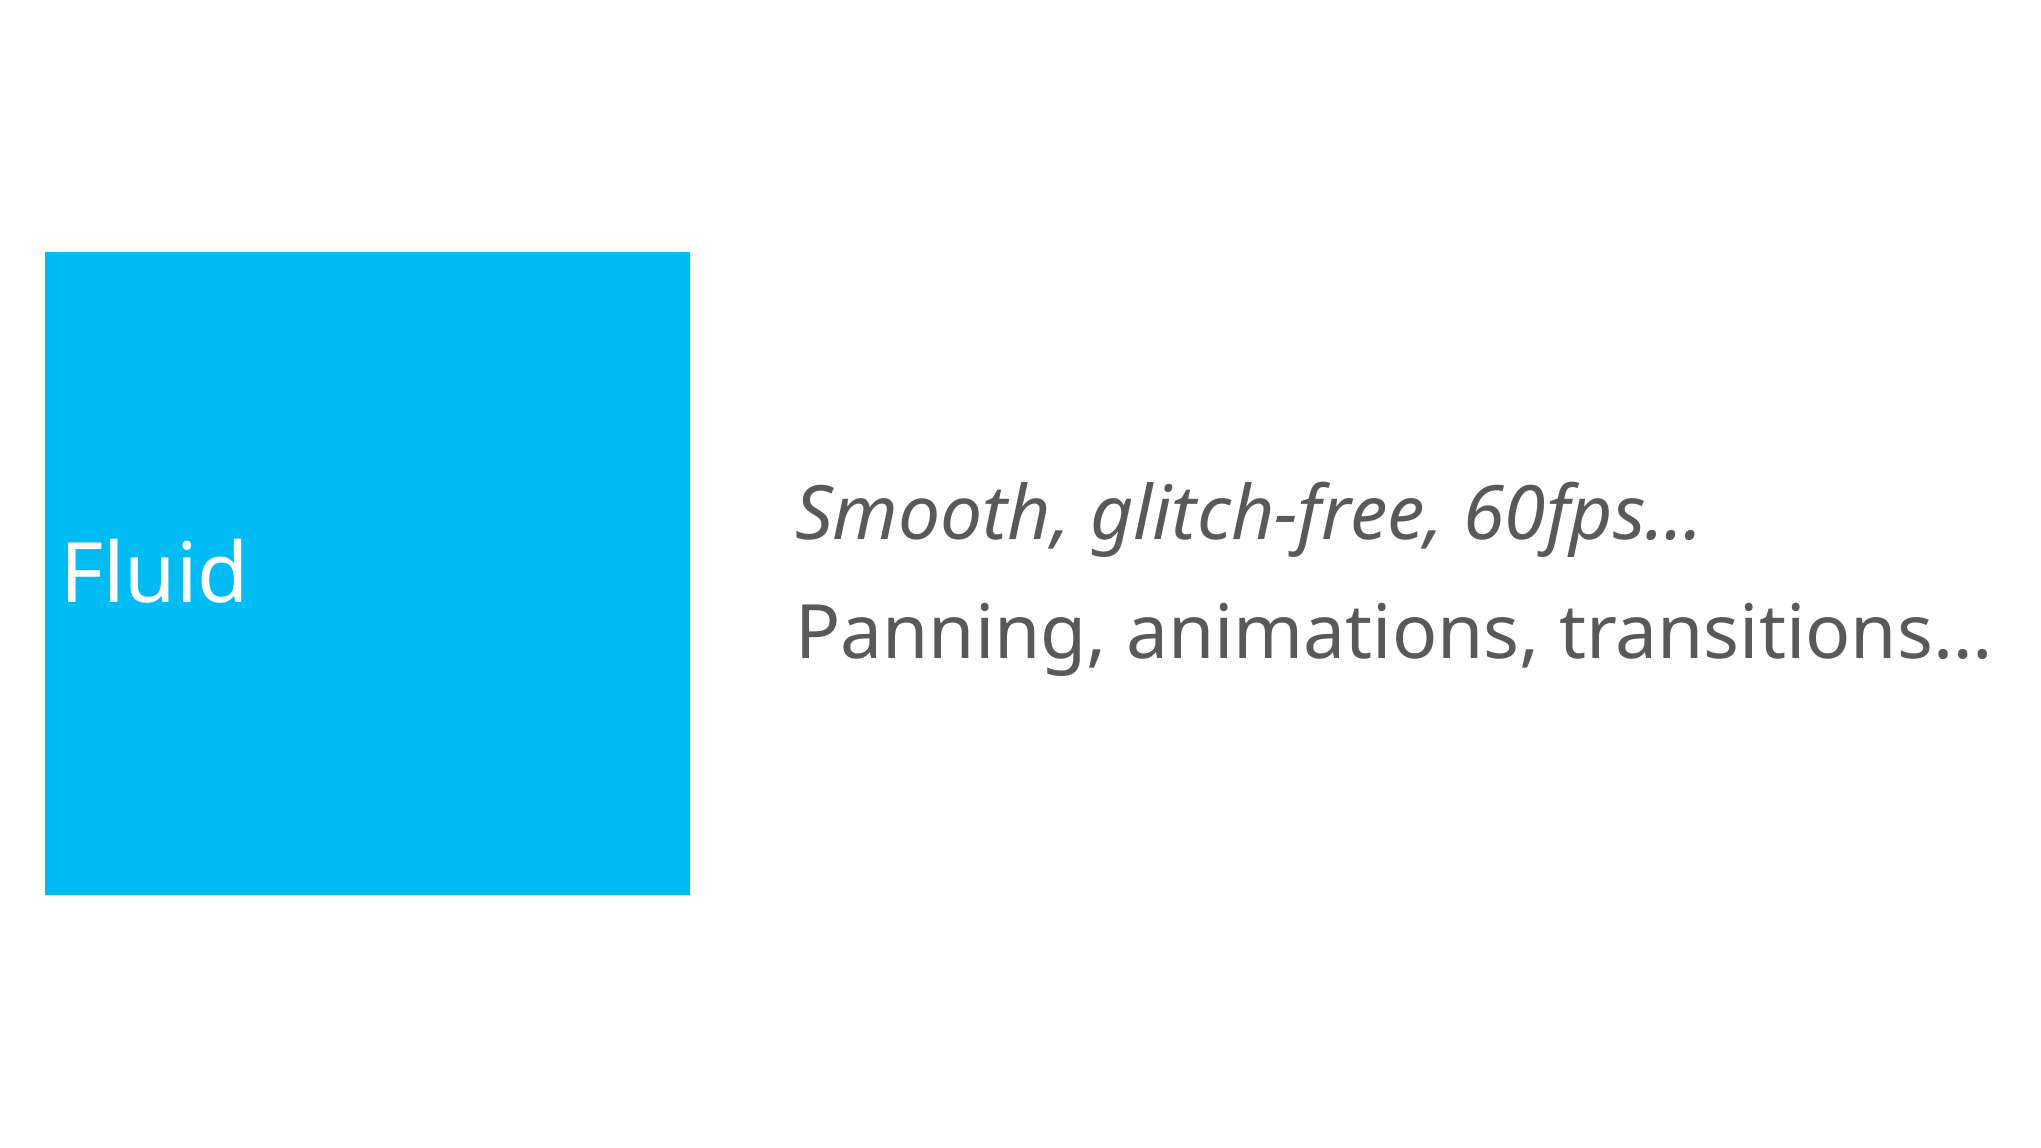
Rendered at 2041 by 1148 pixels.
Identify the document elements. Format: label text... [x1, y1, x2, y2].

list Smooth, glitch-free, 60fps… Panning, animations, transitions… [795, 498, 1996, 649]
title Fluid [45, 252, 691, 896]
